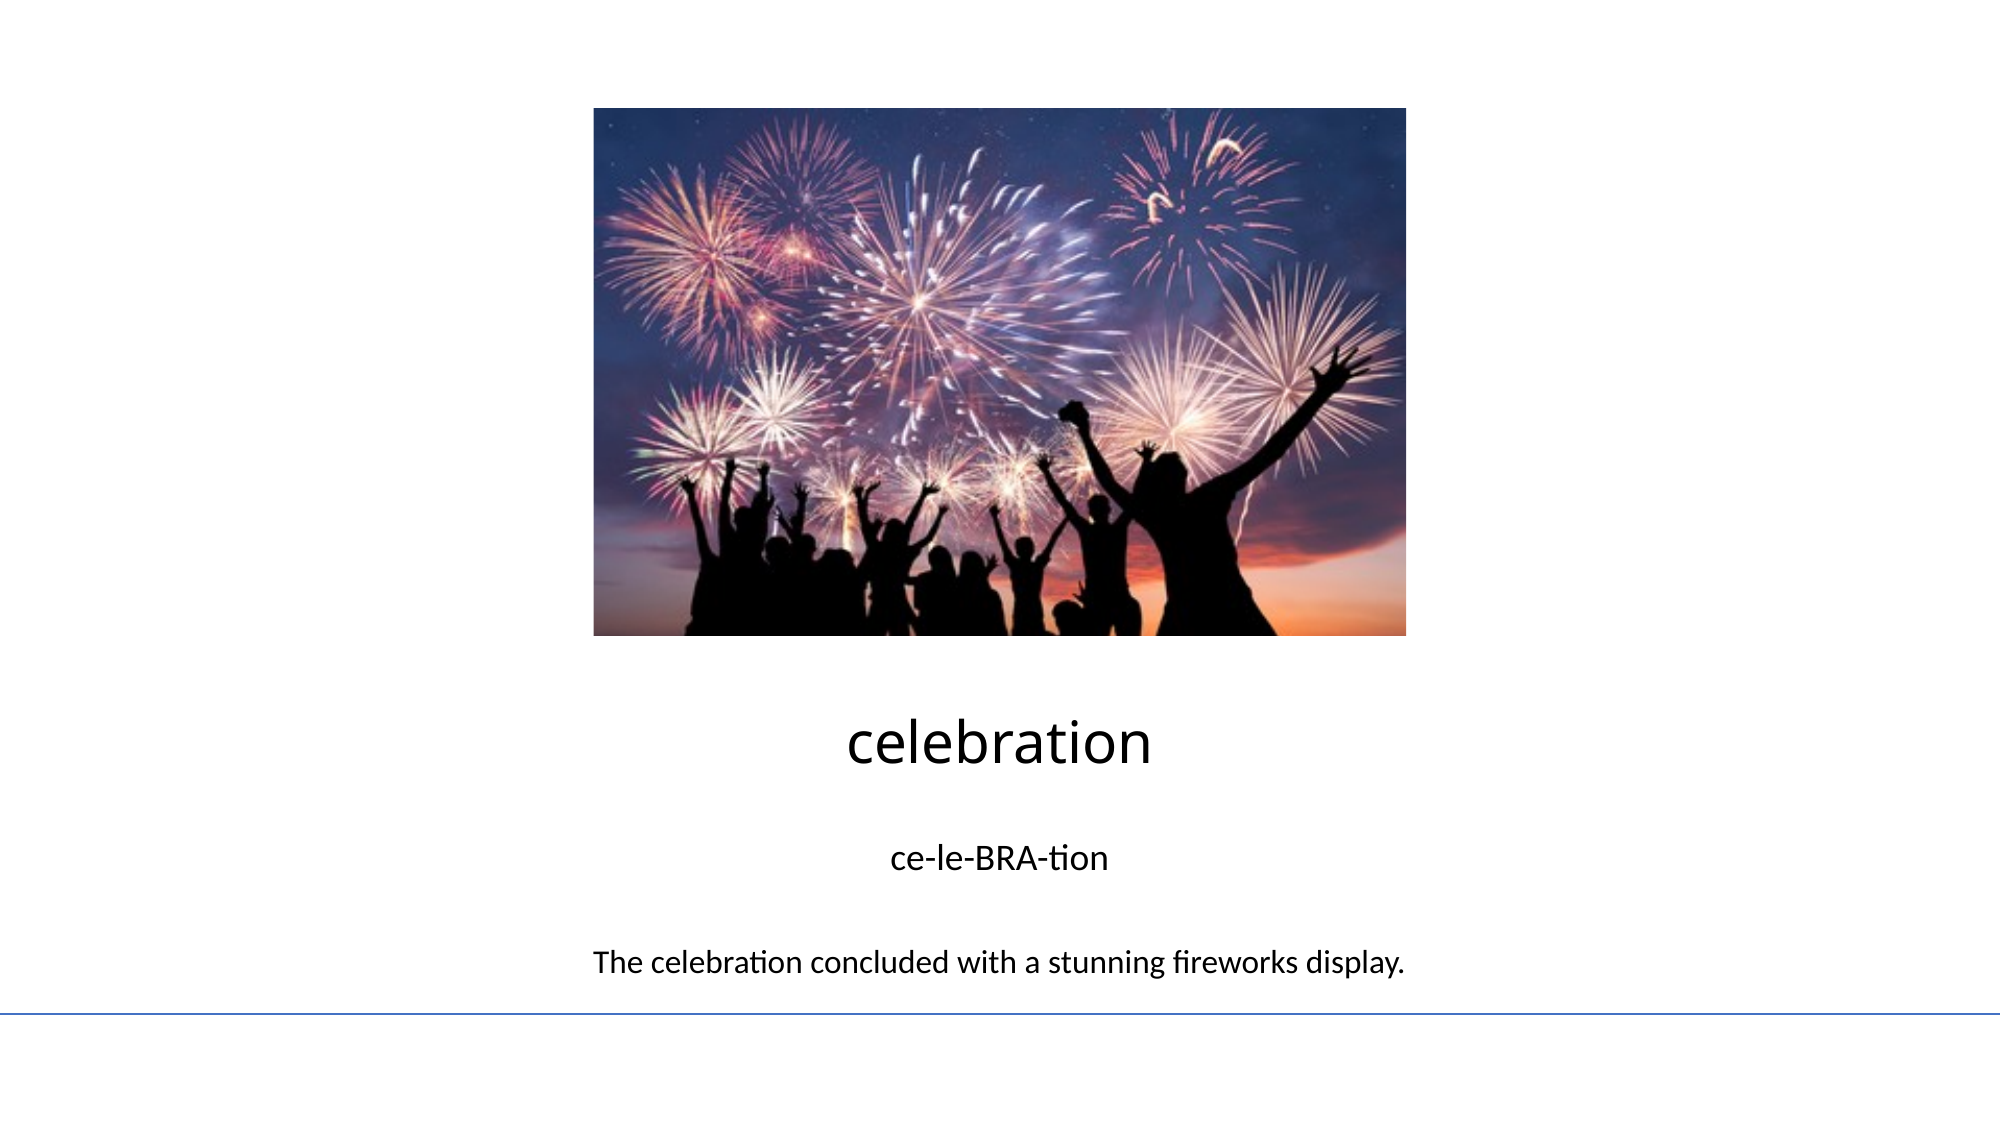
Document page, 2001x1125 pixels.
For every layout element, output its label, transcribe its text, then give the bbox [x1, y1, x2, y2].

list The celebration concluded with a stunning fireworks display. [137, 912, 1863, 1017]
list ce-le-BRA-tion [137, 803, 1863, 908]
picture [593, 108, 1407, 636]
title celebration [137, 692, 1863, 797]
